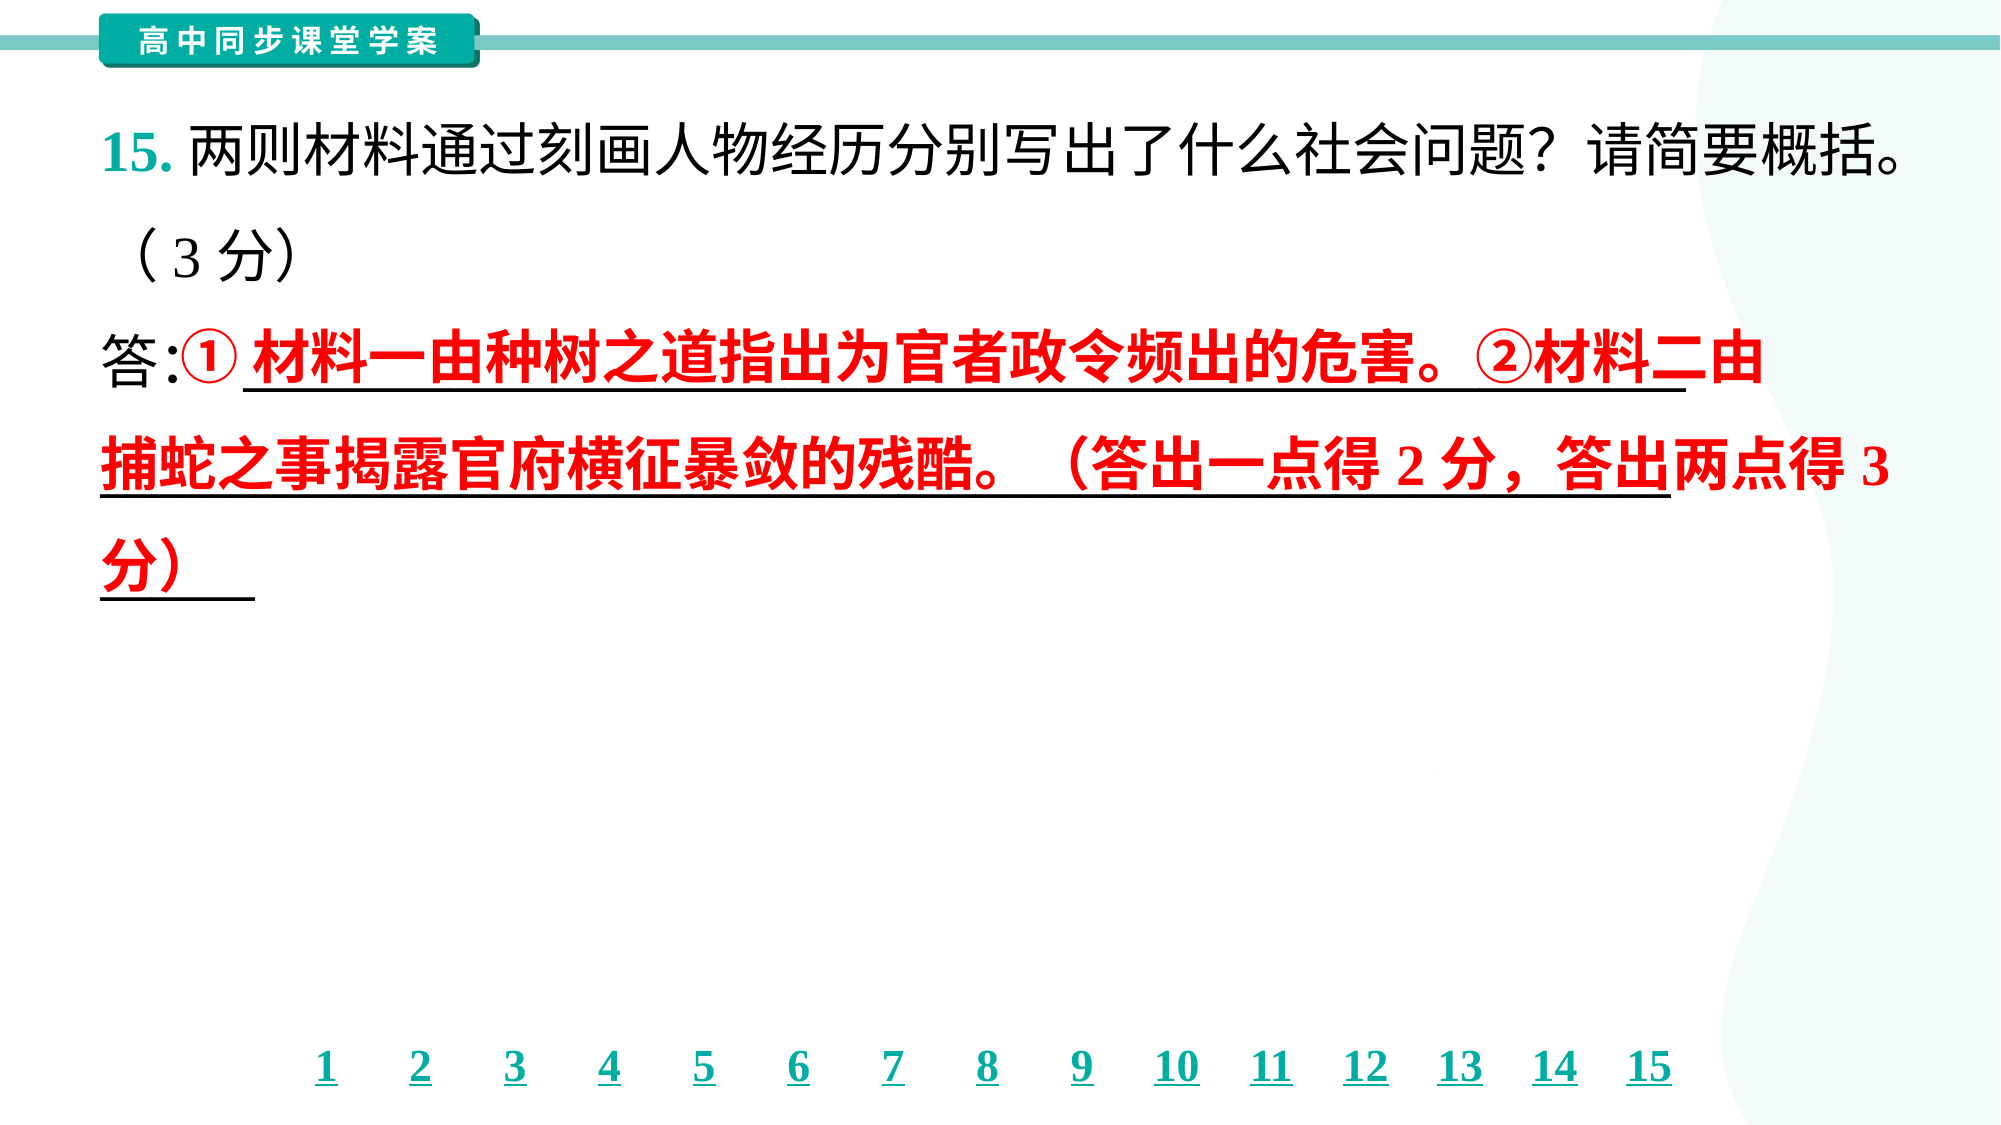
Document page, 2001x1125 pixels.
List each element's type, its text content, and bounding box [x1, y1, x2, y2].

text_box ①材料一由种树之道指出为官者政令频出的危害。②材料二由 捕蛇之事揭露官府横征暴敛的残酷。（答出一点得2分，答出两点得3 分） [100, 284, 1899, 588]
picture [0, 0, 2000, 1125]
text_box 15.两则材料通过刻画人物经历分别写出了什么社会问题？请简要概括。 （3分） 答： ________________________________________________________ _____________________________________________________________ ______ [100, 588, 1899, 593]
text_box 15.两则材料通过刻画人物经历分别写出了什么社会问题？请简要概括。 （3分） 答： ________________________________________________________ _____________________________________________________________ ______ [100, 76, 1899, 284]
